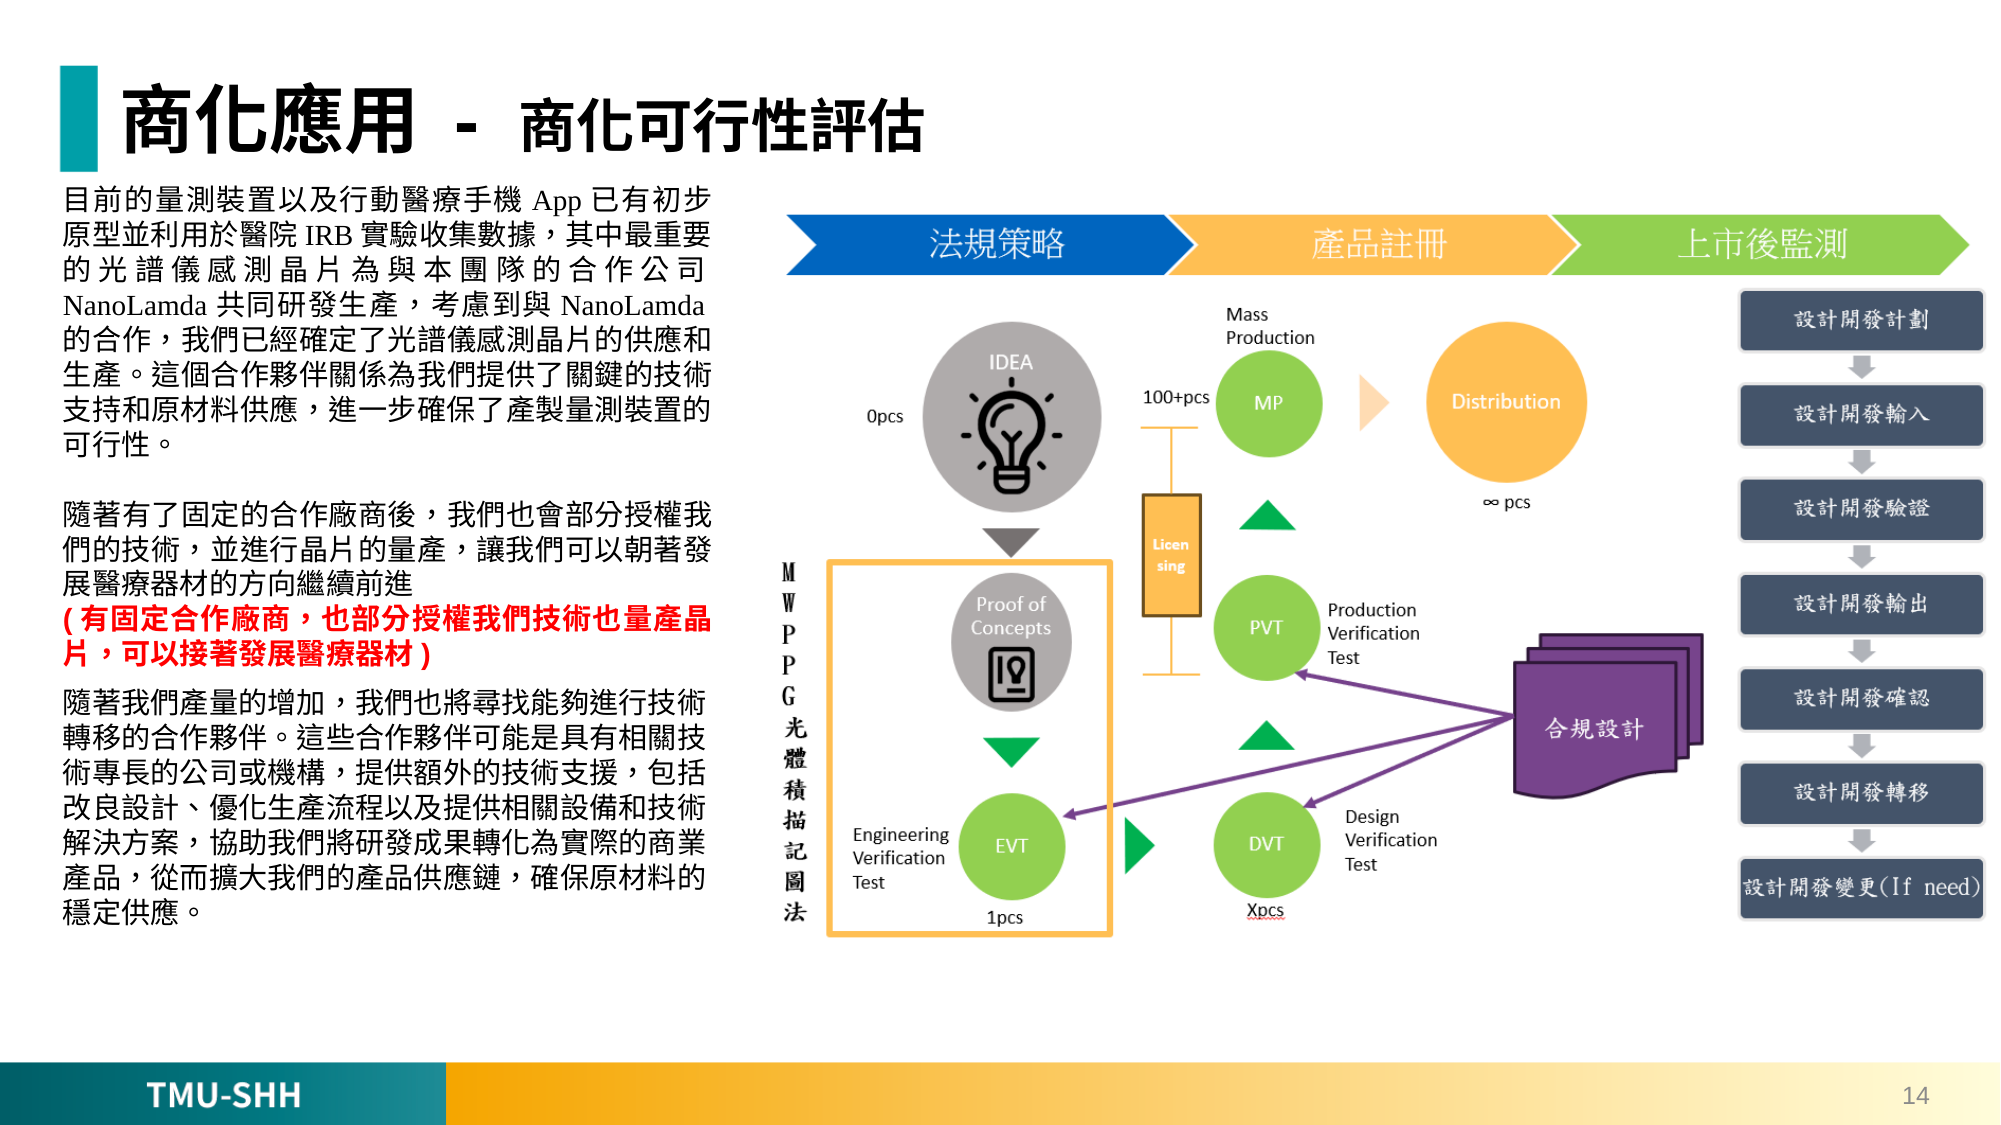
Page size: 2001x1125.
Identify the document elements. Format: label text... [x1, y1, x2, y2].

text_box 隨著我們產量的增加，我們也將尋找能夠進行技術轉移的合作夥伴。這些合作夥伴可能是具有相關技術專長的公司或機構，提供額外的技術支援，包括改良設計、優化生產流程以及提供相關設備和技術解決方案，協助我們將研發成果轉化為實際的商業產品，從而擴大我們的產品供應鏈，確保原材料的穩定供應。 [48, 677, 728, 937]
picture [0, 0, 2001, 1125]
slide_number 14 [1740, 1065, 1945, 1125]
title 商化應用 - 商化可行性評估 [104, 60, 1945, 174]
text_box 目前的量測裝置以及行動醫療手機App已有初步原型並利用於醫院IRB實驗收集數據，其中最重要的光譜儀感測晶片為與本團隊的合作公司NanoLamda共同研發生產，考慮到與NanoLamda的合作，我們已經確定了光譜儀感測晶片的供應和生產。這個合作夥伴關係為我們提供了關鍵的技術支持和原材料供應，進一步確保了產製量測裝置的可行性。 隨著有了固定的合作廠商後，我們也會部分授權我們的技術，並進行晶片的量產，讓我們可以朝著發展醫療器材的方向繼續前進 (有固定合作廠商，也部分授權我們技術也量產晶片，可以接著發展醫療器材) [48, 173, 728, 677]
